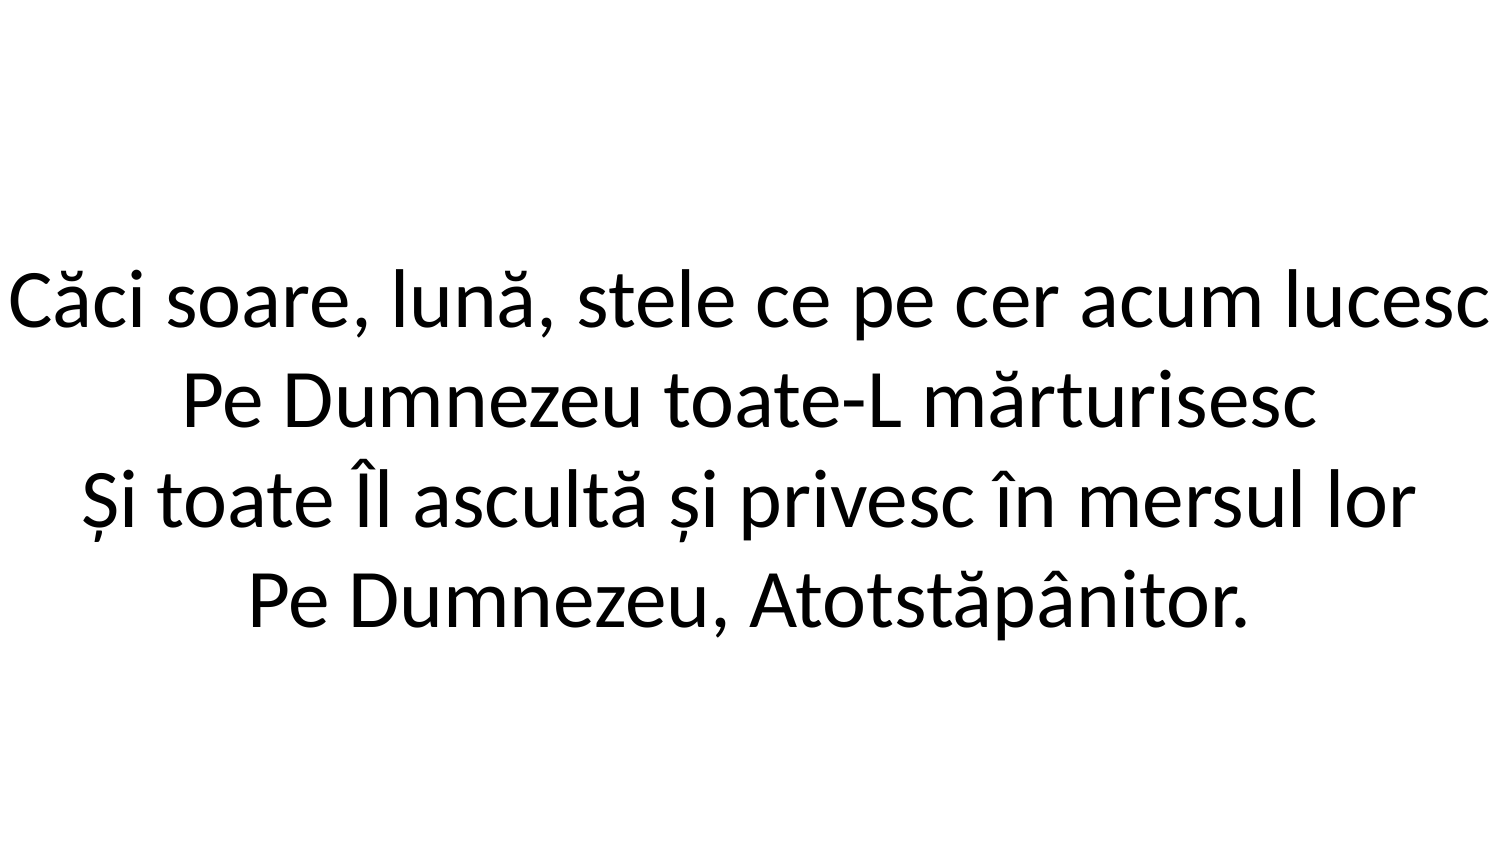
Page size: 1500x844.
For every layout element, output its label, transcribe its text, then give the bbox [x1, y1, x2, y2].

text_box Căci soare, lună, stele ce pe cer acum lucesc Pe Dumnezeu toate-L mărturisesc Și toate Îl ascultă și privesc în mersul lor Pe Dumnezeu, Atotstăpânitor. [0, 192, 1500, 652]
